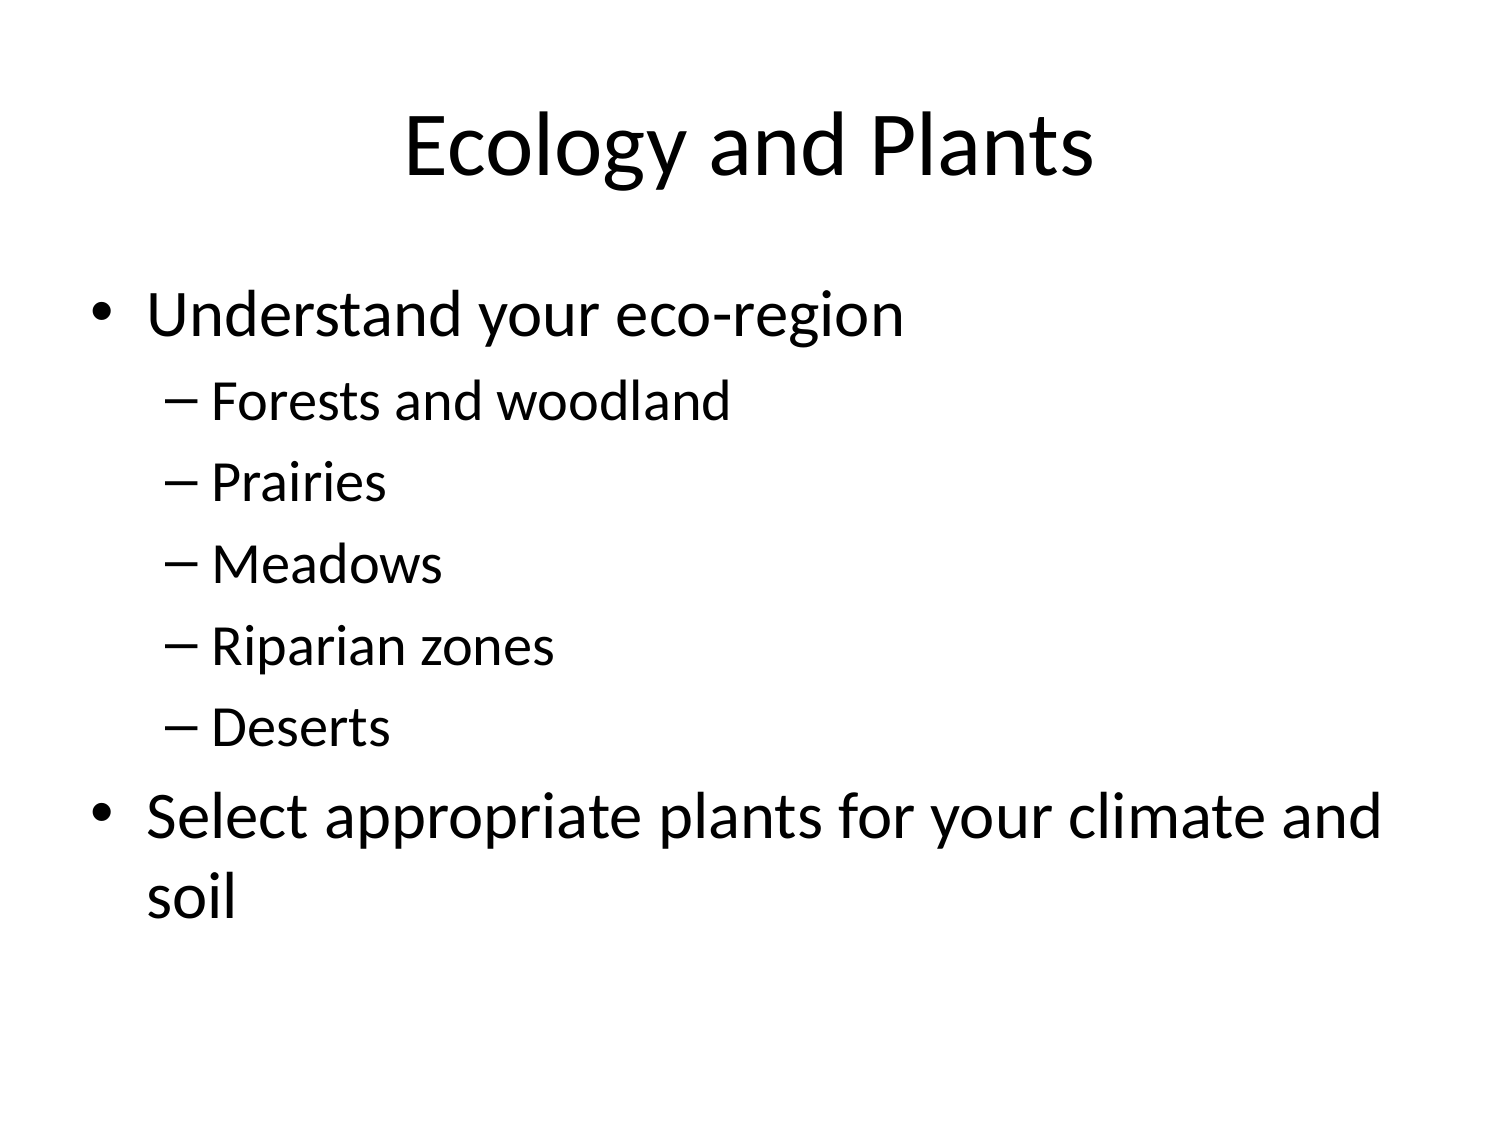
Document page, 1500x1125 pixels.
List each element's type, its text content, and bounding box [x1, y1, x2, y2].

title Ecology and Plants [75, 45, 1425, 233]
list Understand your eco-region Forests and woodland Prairies Meadows Riparian zones Deserts Select appropriate plants for your climate and soil [75, 262, 1425, 1005]
